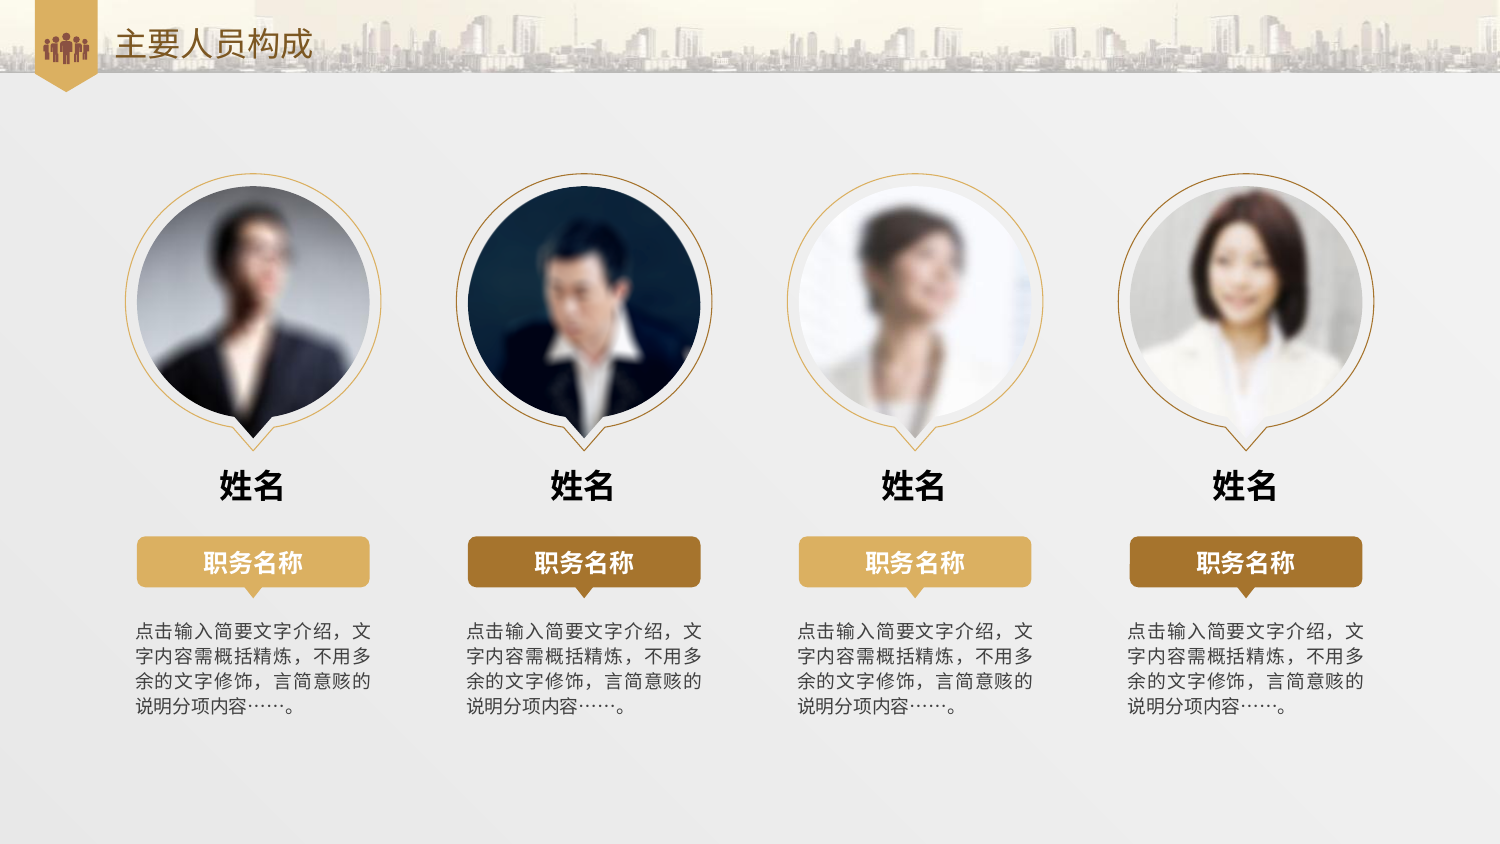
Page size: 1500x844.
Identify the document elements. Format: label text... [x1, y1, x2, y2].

text_box 点击输入简要文字介绍，文字内容需概括精炼，不用多余的文字修饰，言简意赅的说明分项内容……。 [1127, 617, 1365, 717]
picture [98, 0, 1500, 73]
text_box 姓名 [1161, 465, 1331, 516]
text_box 姓名 [500, 465, 669, 516]
text_box [43, 32, 90, 65]
text_box 姓名 [830, 465, 1000, 516]
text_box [136, 536, 370, 599]
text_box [798, 536, 1032, 599]
text_box 点击输入简要文字介绍，文字内容需概括精炼，不用多余的文字修饰，言简意赅的说明分项内容……。 [466, 617, 703, 717]
title 主要人员构成 [99, 20, 550, 66]
text_box 点击输入简要文字介绍，文字内容需概括精炼，不用多余的文字修饰，言简意赅的说明分项内容……。 [797, 617, 1034, 717]
text_box [454, 171, 715, 453]
text_box [785, 171, 1046, 453]
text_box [467, 536, 701, 599]
text_box 点击输入简要文字介绍，文字内容需概括精炼，不用多余的文字修饰，言简意赅的说明分项内容……。 [135, 617, 372, 717]
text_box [1129, 536, 1363, 599]
text_box [123, 171, 384, 453]
text_box 姓名 [169, 465, 338, 516]
picture [0, 0, 34, 73]
text_box [1116, 171, 1376, 453]
